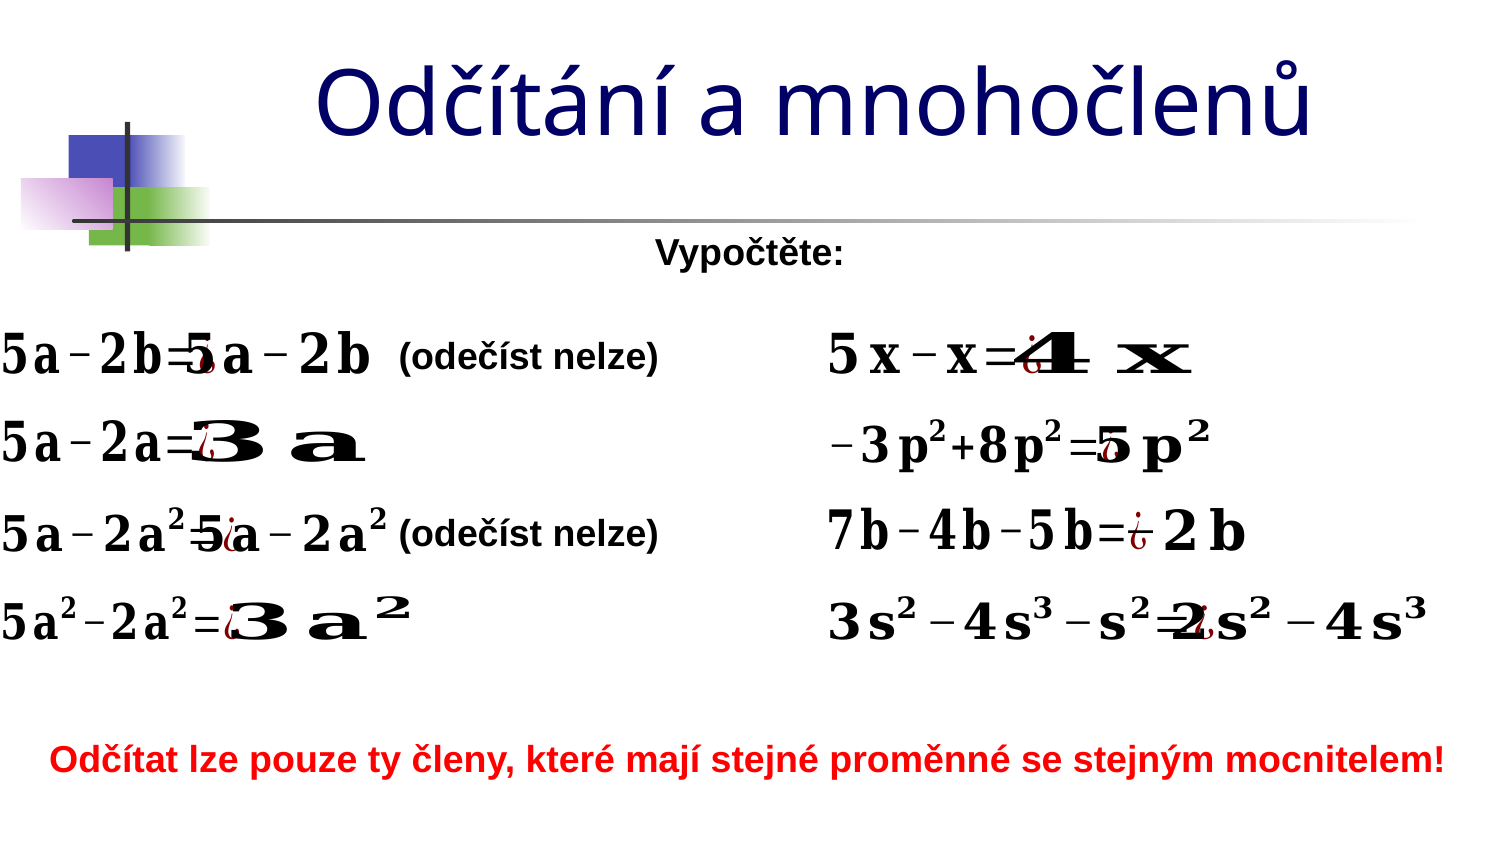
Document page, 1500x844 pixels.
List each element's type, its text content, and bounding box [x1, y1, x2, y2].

text_box (odečíst nelze) [383, 501, 715, 562]
title Odčítání a mnohočlenů [129, 8, 1500, 189]
text_box Vypočtěte: [0, 220, 1500, 281]
text_box Odčítat lze pouze ty členy, které mají stejné proměnné se stejným mocnitelem! [0, 727, 1500, 788]
text_box (odečíst nelze) [383, 324, 703, 385]
